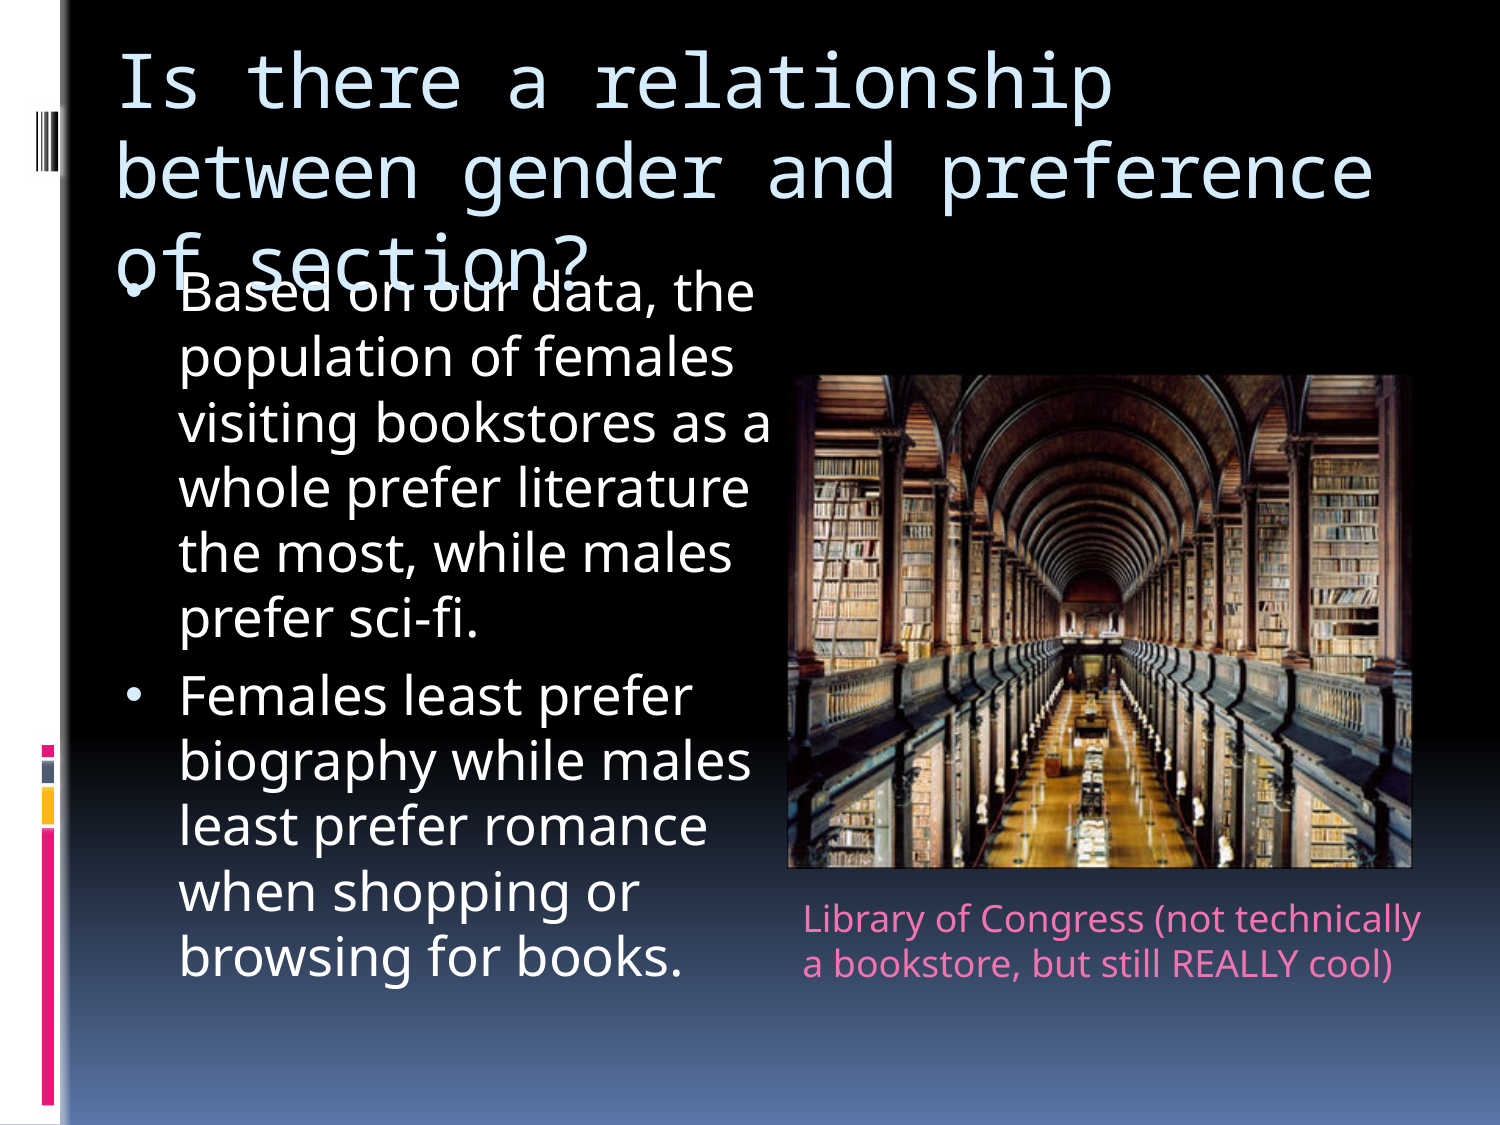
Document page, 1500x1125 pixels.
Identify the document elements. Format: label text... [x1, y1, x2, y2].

text_box Library of Congress (not technically a bookstore, but still REALLY cool) [787, 887, 1438, 993]
list Based on our data, the population of females visiting bookstores as a whole prefer literature the most, while males prefer sci-fi. Females least prefer biography while males least prefer romance when shopping or browsing for books. [99, 313, 788, 1050]
picture [787, 374, 1413, 870]
title Is there a relationship between gender and preference of section? [99, 24, 1463, 313]
